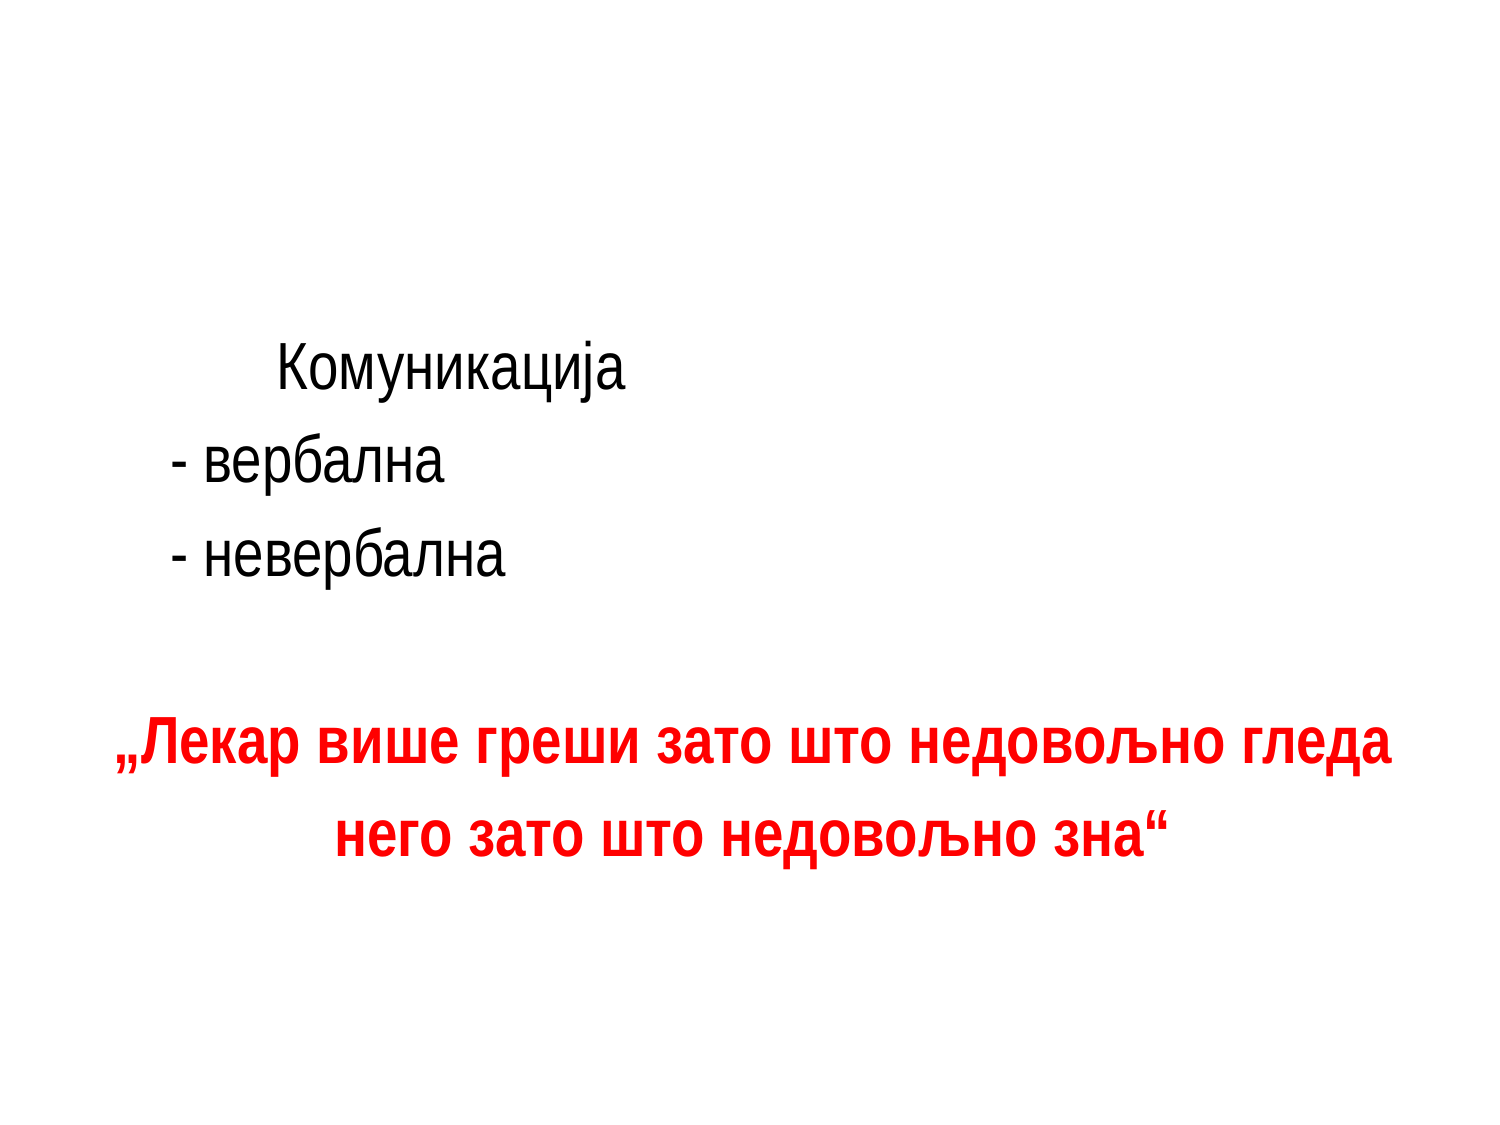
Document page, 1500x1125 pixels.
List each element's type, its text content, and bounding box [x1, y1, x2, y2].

list Комуникација - вербална - невербална „Лекар више греши зато што недовољно гледа него зато што недовољно зна“ [17, 221, 1414, 965]
